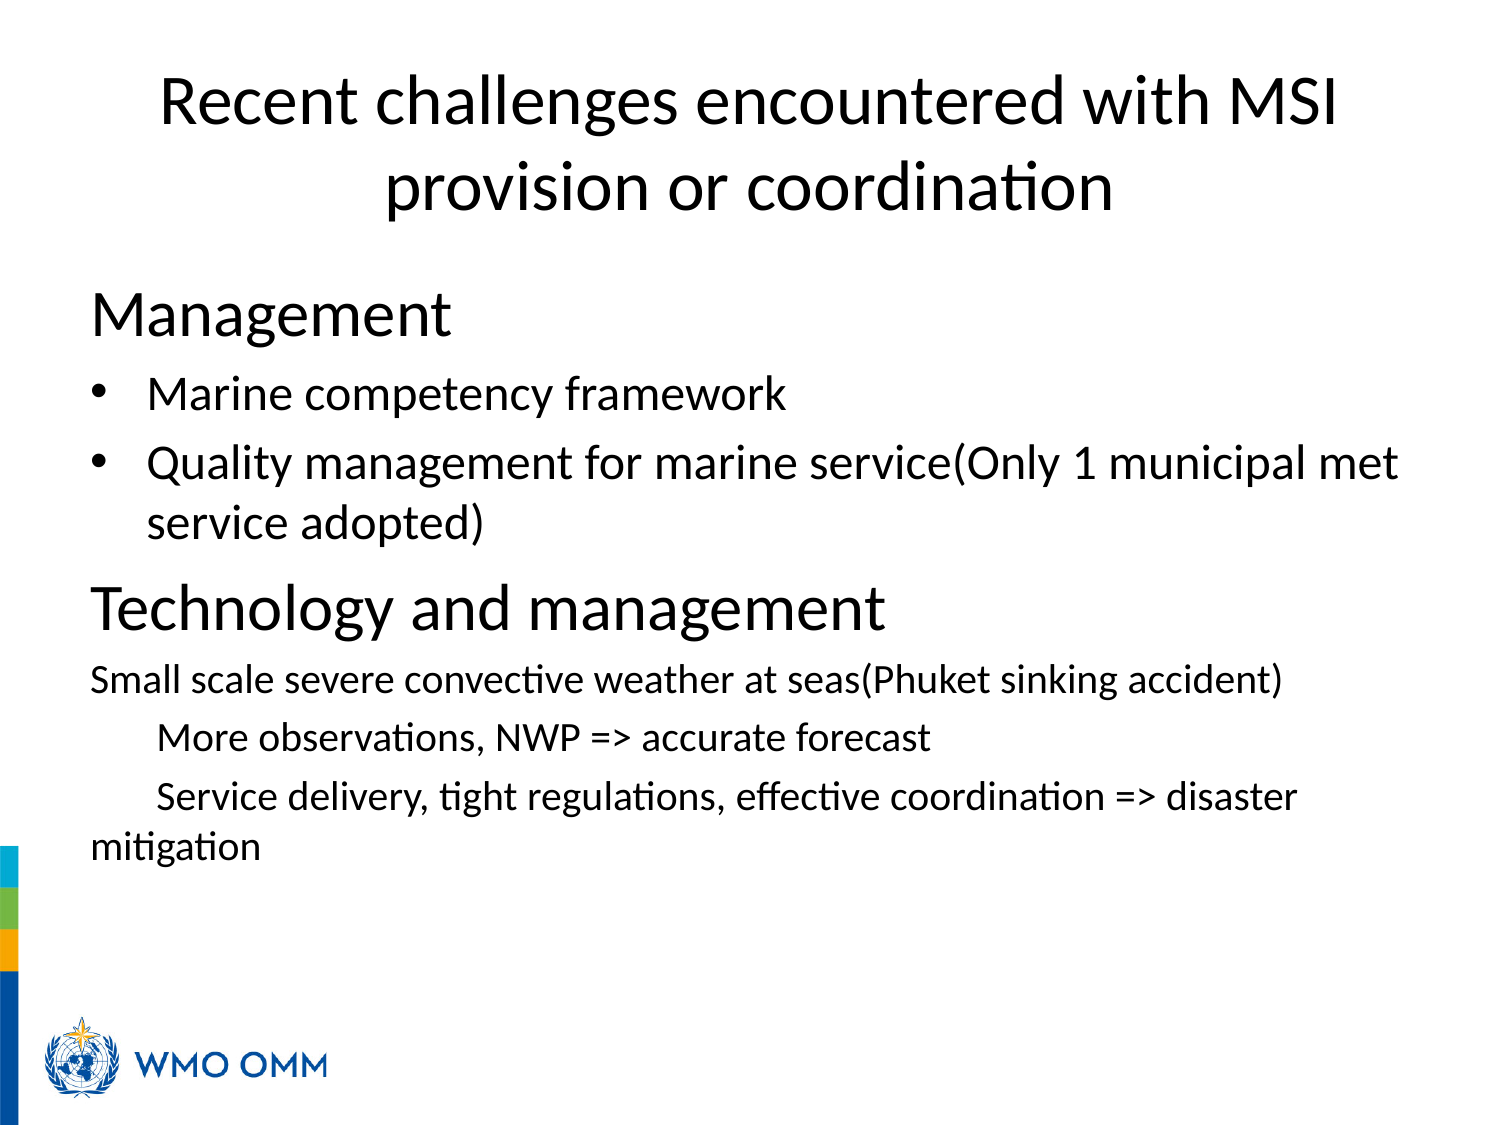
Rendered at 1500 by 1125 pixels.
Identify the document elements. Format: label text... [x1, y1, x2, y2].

picture [0, 845, 327, 1125]
list Management Marine competency framework Quality management for marine service(Only 1 municipal met service adopted) Technology and management Small scale severe convective weather at seas(Phuket sinking accident) More observations, NWP => accurate forecast Service delivery, tight regulations, effective coordination => disaster mitigation [75, 262, 1425, 1005]
title Recent challenges encountered with MSI provision or coordination [75, 45, 1425, 233]
